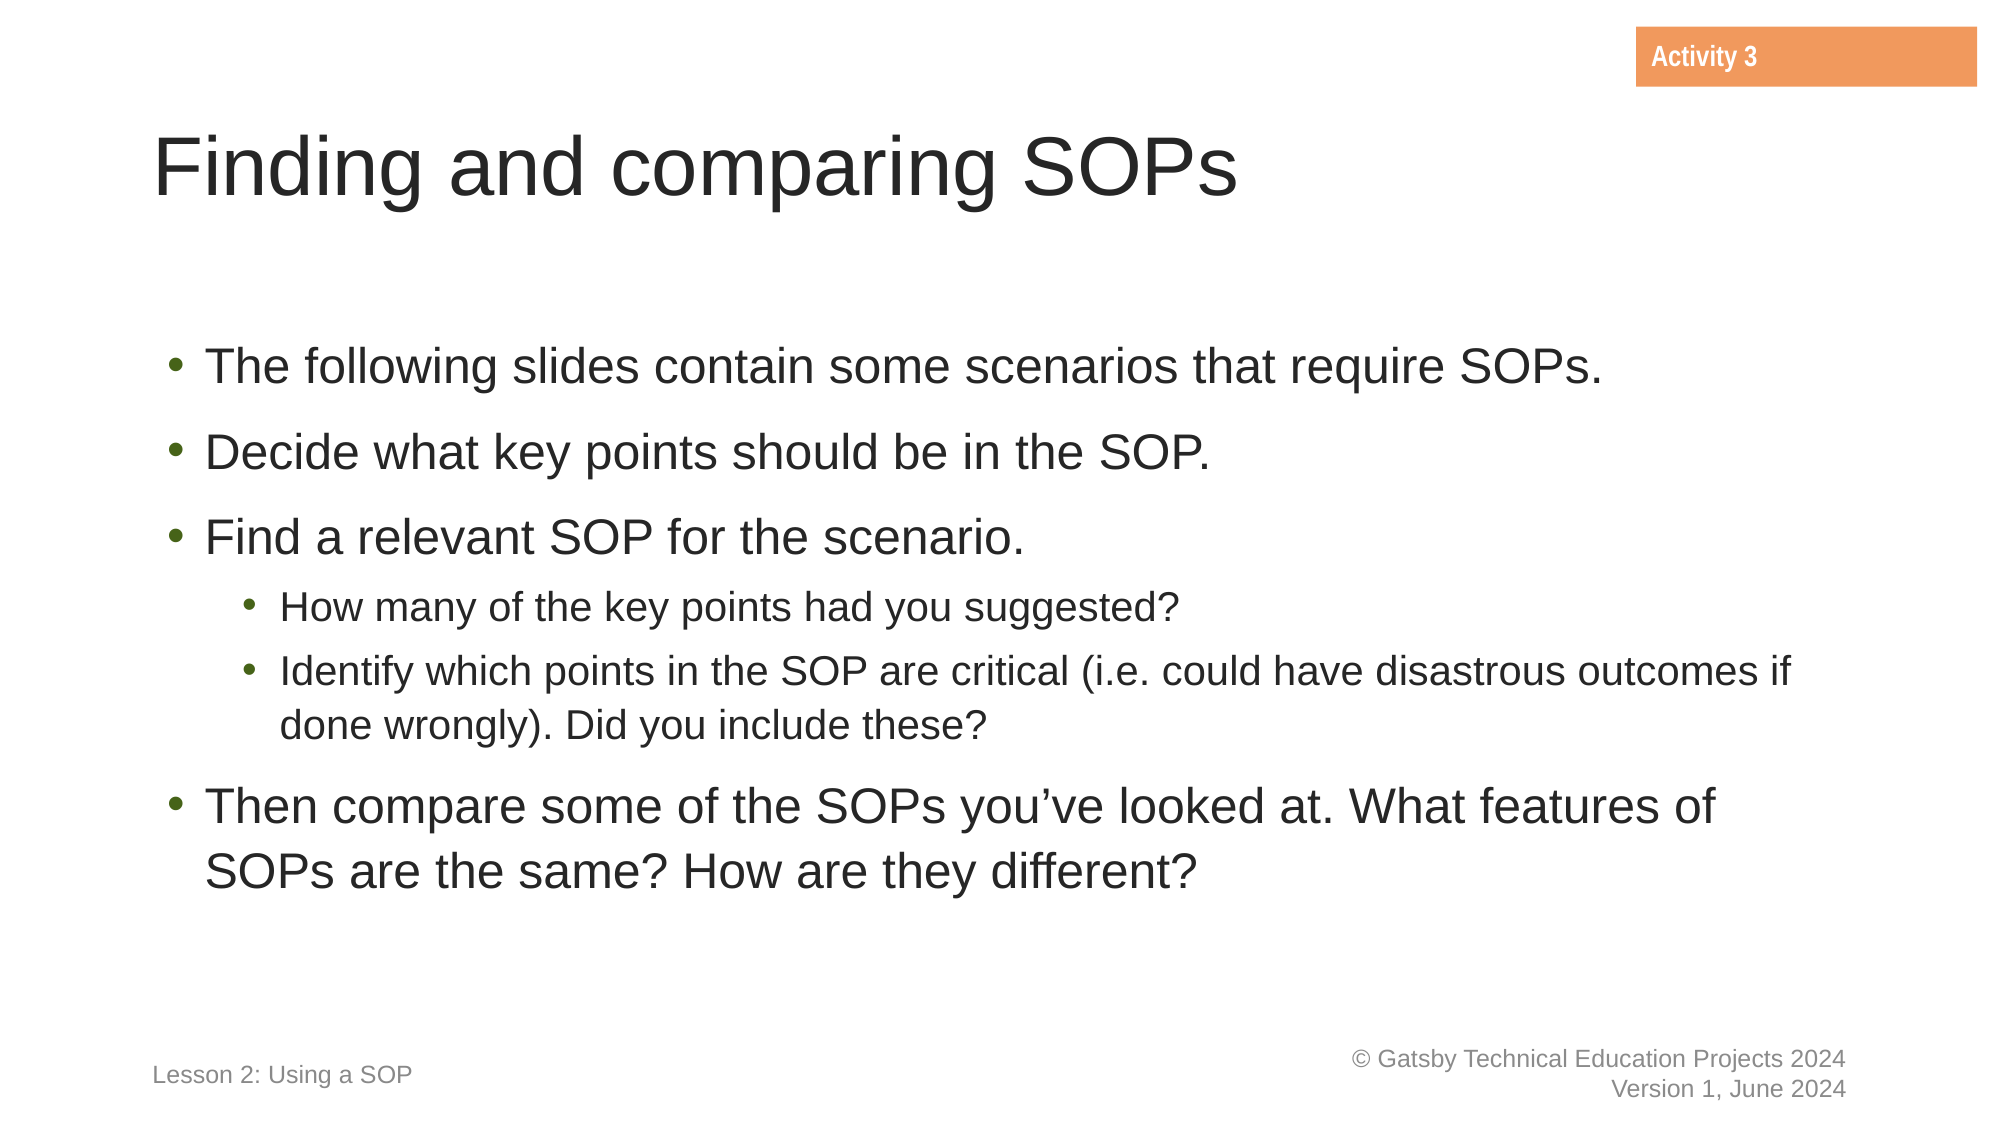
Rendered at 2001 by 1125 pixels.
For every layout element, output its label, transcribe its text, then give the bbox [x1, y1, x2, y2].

title Finding and comparing SOPs [137, 59, 1863, 278]
list The following slides contain some scenarios that require SOPs. Decide what key points should be in the SOP. Find a relevant SOP for the scenario. How many of the key points had you suggested? Identify which points in the SOP are critical (i.e. could have disastrous outcomes if done wrongly). Did you include these? Then compare some of the SOPs you’ve looked at. What features of SOPs are the same? How are they different? [137, 299, 1863, 1014]
list Activity 3 [1636, 26, 1978, 87]
list Lesson 2: Using a SOP [137, 1042, 829, 1103]
